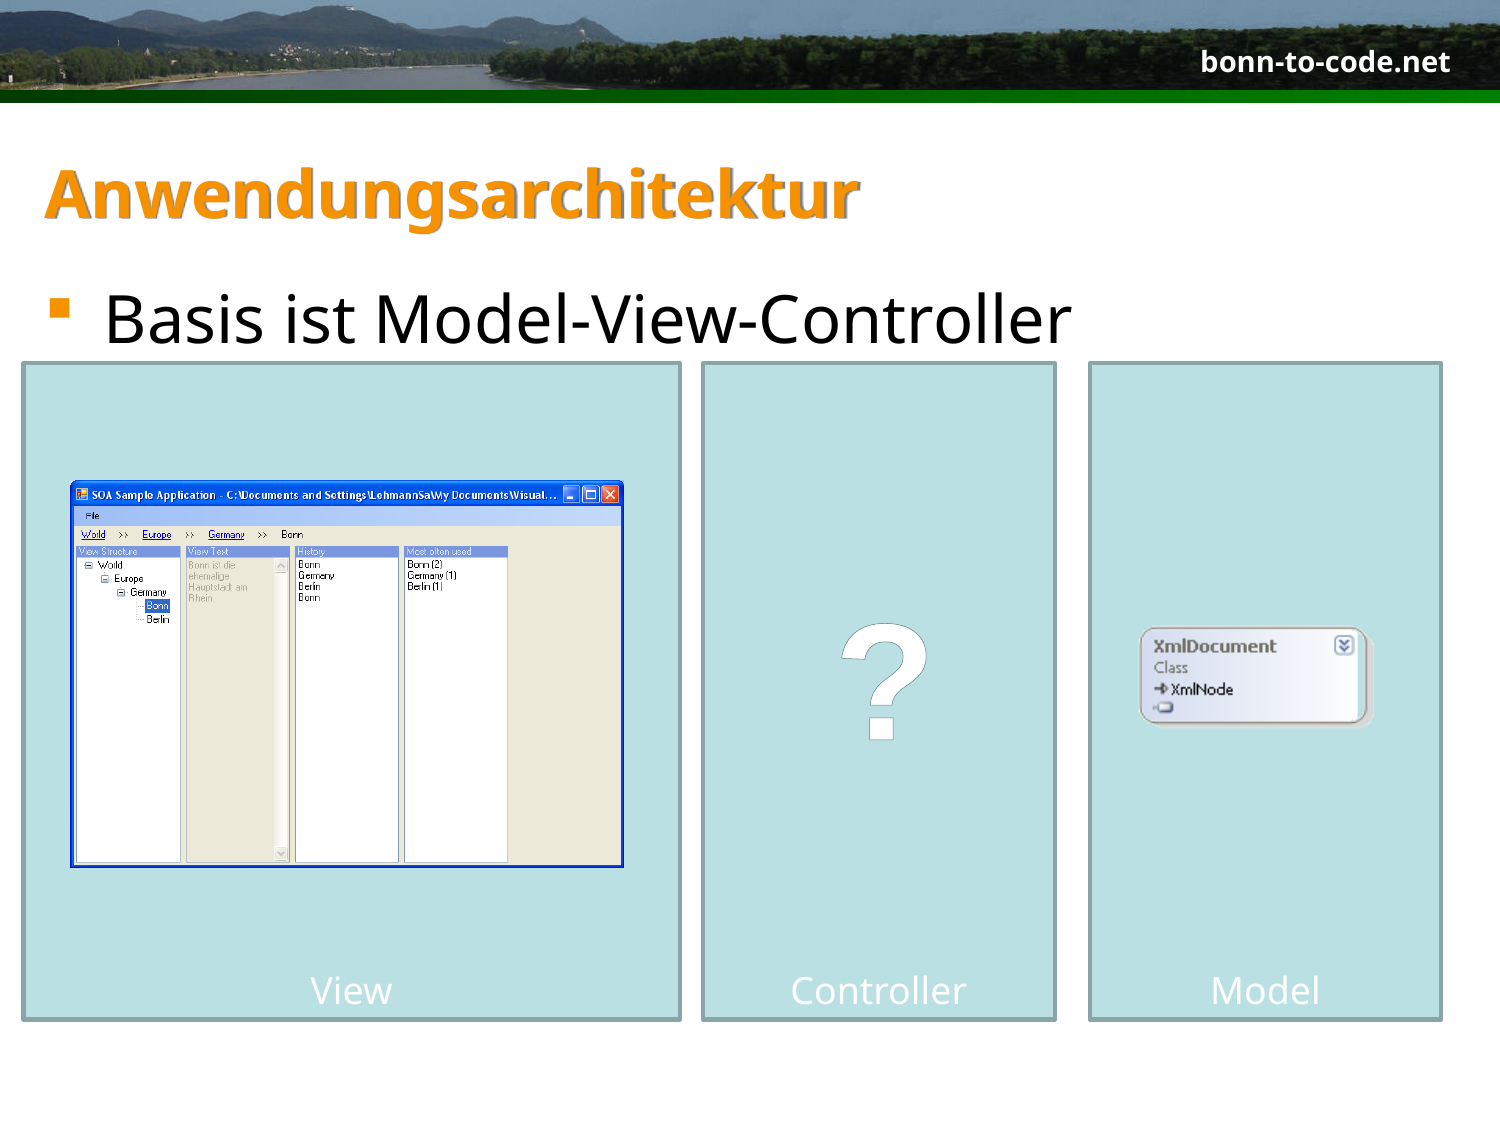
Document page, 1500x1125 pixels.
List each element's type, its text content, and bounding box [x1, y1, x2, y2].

text_box Controller [701, 387, 1057, 1022]
text_box ? [785, 565, 985, 781]
text_box View [21, 361, 682, 1022]
text_box Model [1088, 387, 1443, 1022]
picture [70, 480, 624, 869]
list Basis ist Model-View-Controller [29, 269, 1471, 387]
title Anwendungsarchitektur [29, 113, 1471, 269]
picture [1124, 612, 1407, 737]
picture [0, 0, 1500, 90]
